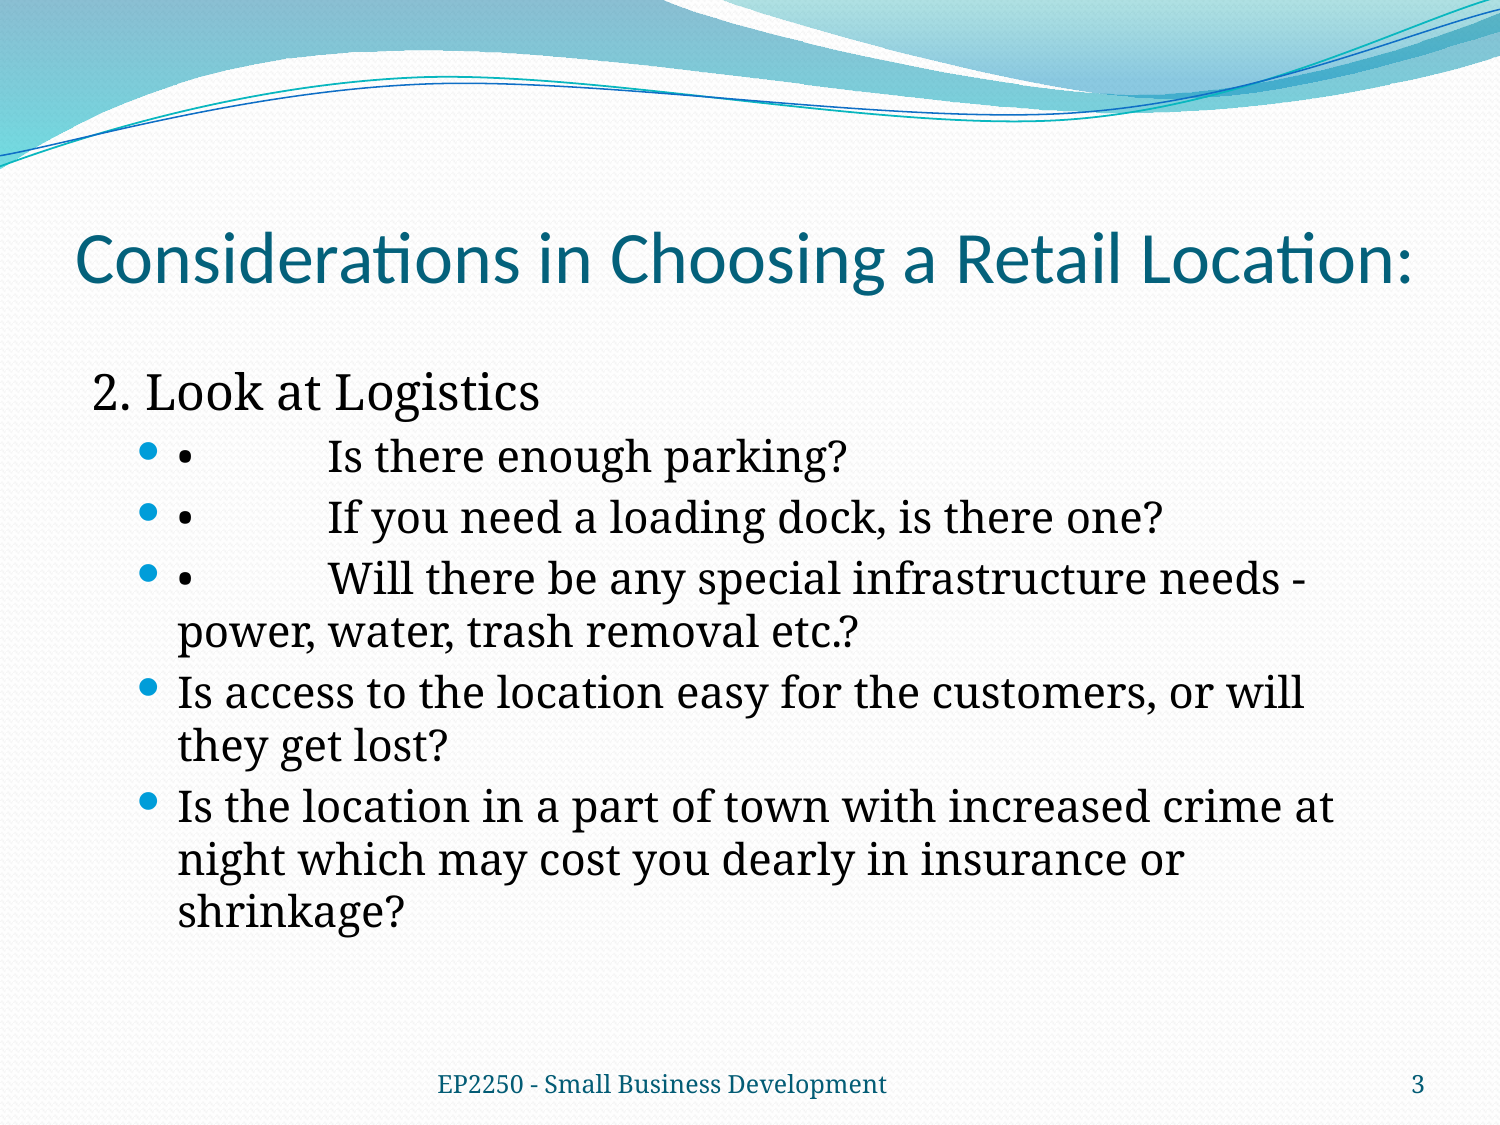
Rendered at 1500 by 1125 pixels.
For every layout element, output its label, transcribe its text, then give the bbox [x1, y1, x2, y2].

slide_number 3 [1299, 1042, 1425, 1103]
list 2. Look at Logistics • Is there enough parking? • If you need a loading dock, is there one? • Will there be any special infrastructure needs - power, water, trash removal etc.? Is access to the location easy for the customers, or will they get lost? Is the location in a part of town with increased crime at night which may cost you dearly in insurance or shrinkage? [12, 352, 1413, 1073]
title Considerations in Choosing a Retail Location: [75, 200, 1425, 388]
footer EP2250 - Small Business Development [437, 1042, 988, 1103]
